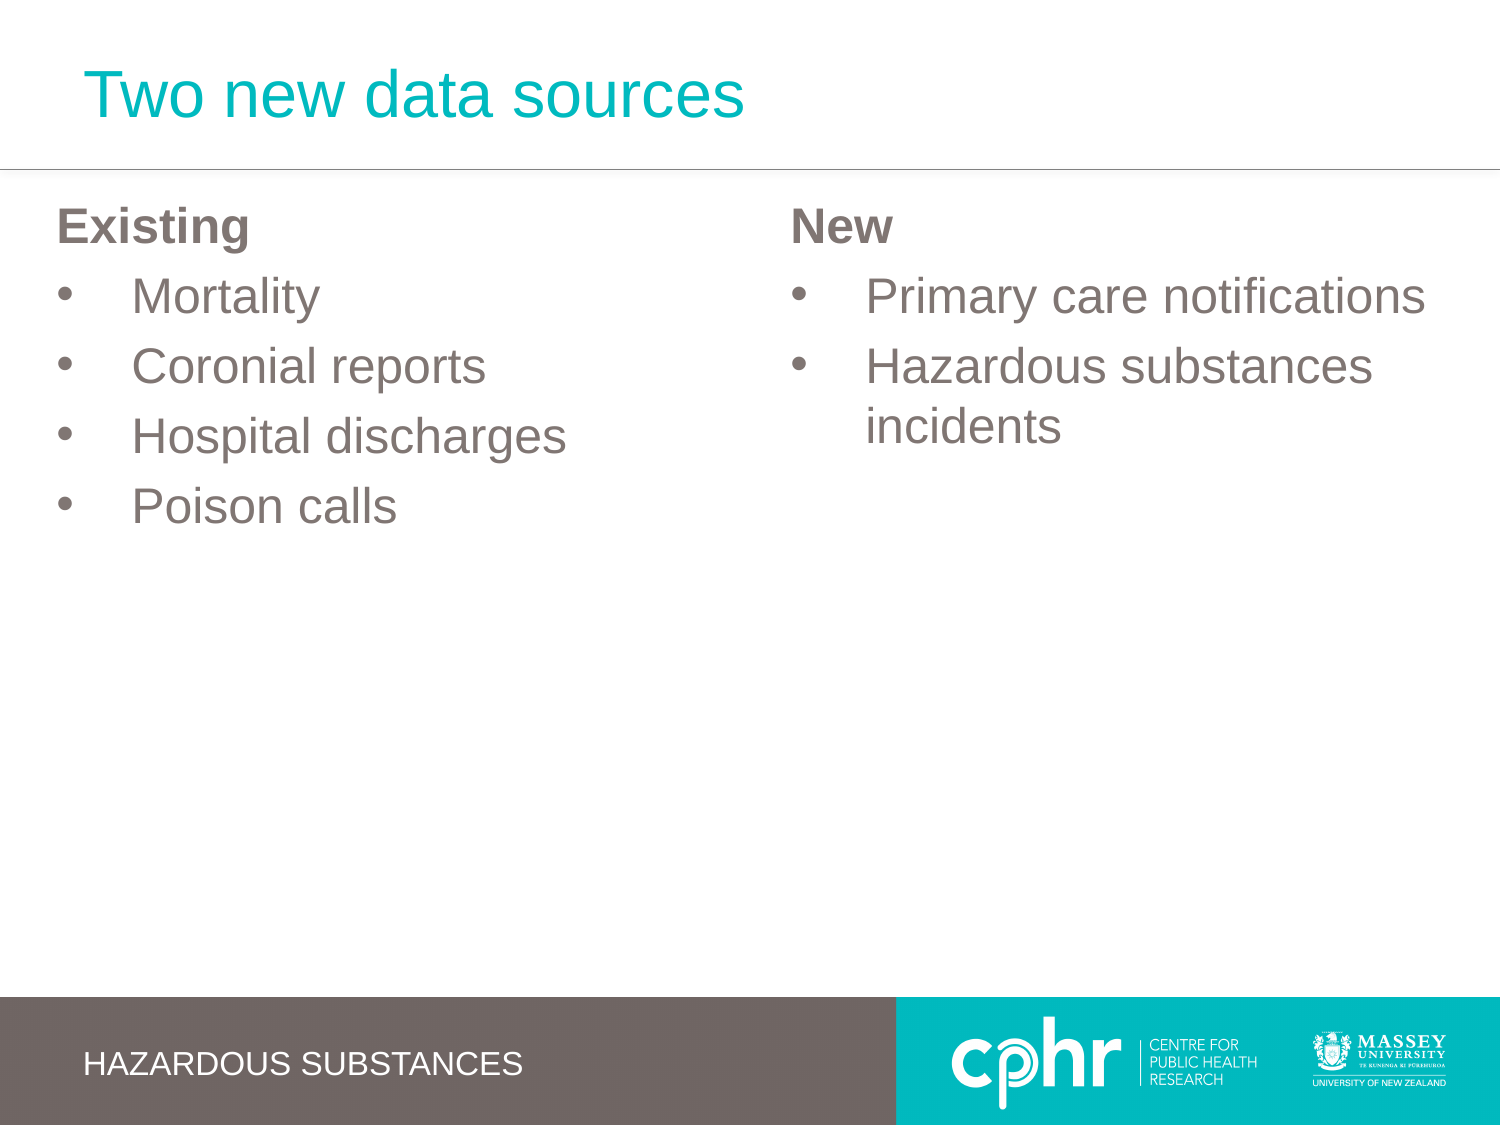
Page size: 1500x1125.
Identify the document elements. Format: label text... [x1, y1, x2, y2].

list Existing Mortality Coronial reports Hospital discharges Poison calls [41, 185, 723, 939]
title Two new data sources [68, 43, 1360, 162]
list New Primary care notifications Hazardous substances incidents [775, 185, 1446, 939]
list Hazardous substances [68, 1035, 854, 1114]
picture [0, 997, 1500, 1125]
